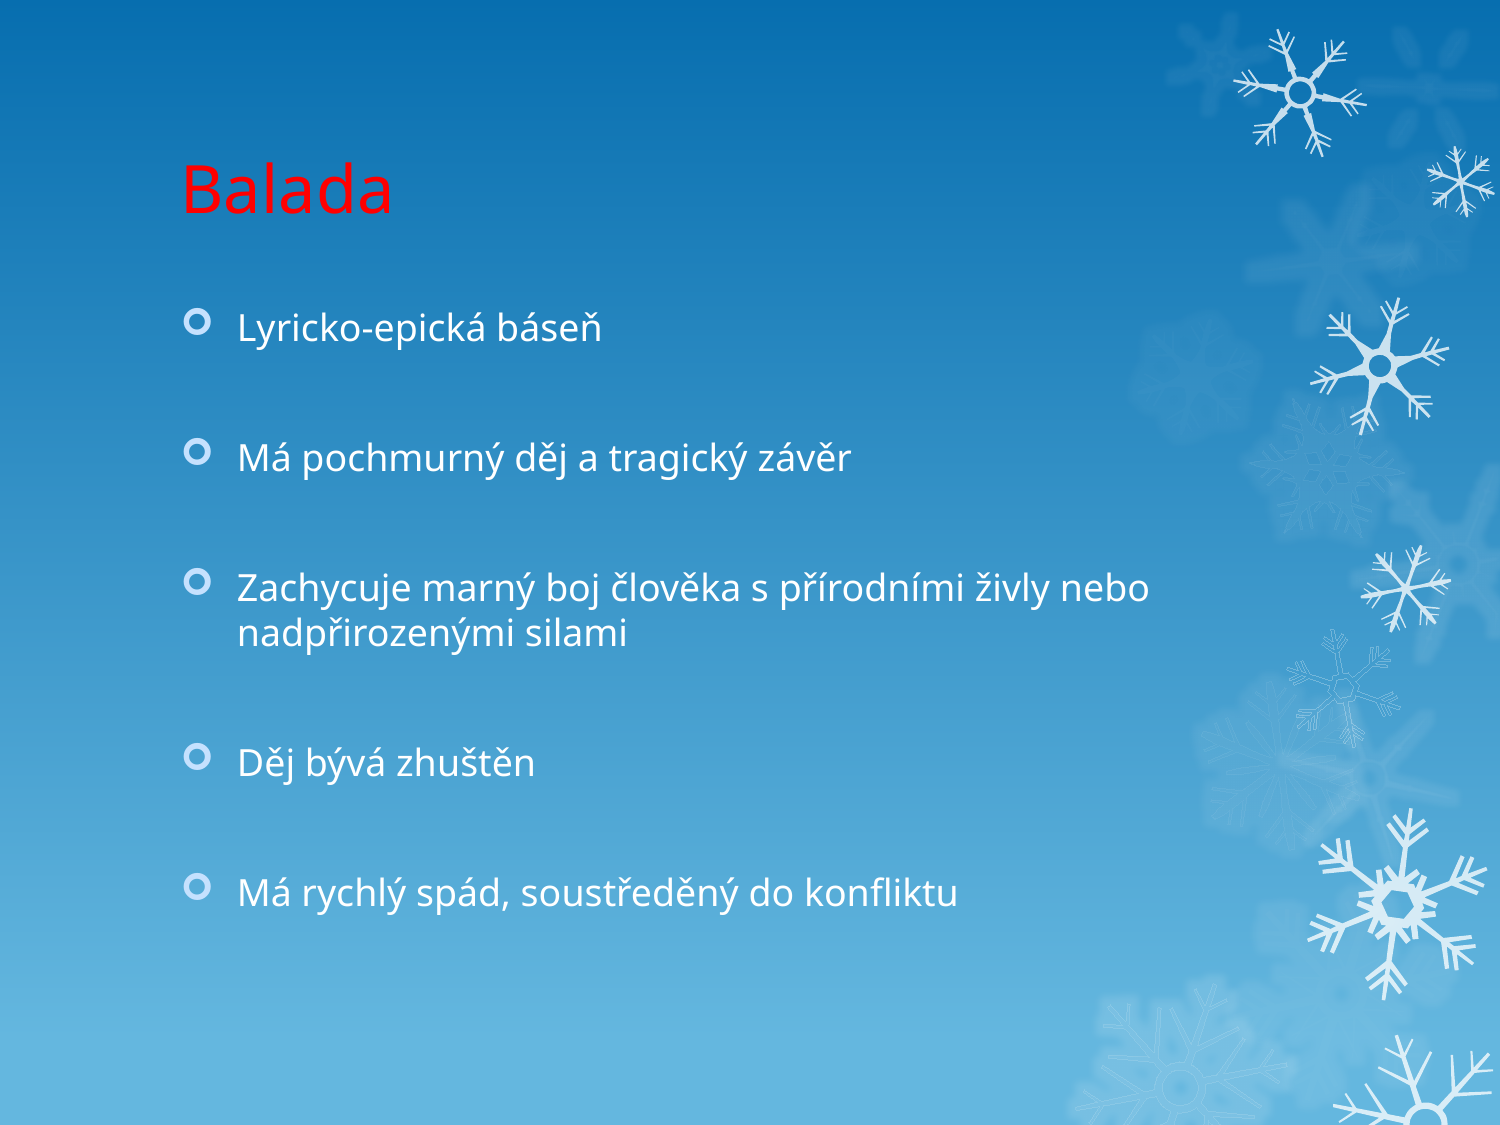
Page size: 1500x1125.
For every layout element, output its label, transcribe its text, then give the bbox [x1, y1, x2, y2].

title Balada [165, 110, 1335, 263]
list Lyricko-epická báseň Má pochmurný děj a tragický závěr Zachycuje marný boj člověka s přírodními živly nebo nadpřirozenými silami Děj bývá zhuštěn Má rychlý spád, soustředěný do konfliktu [165, 296, 1335, 962]
